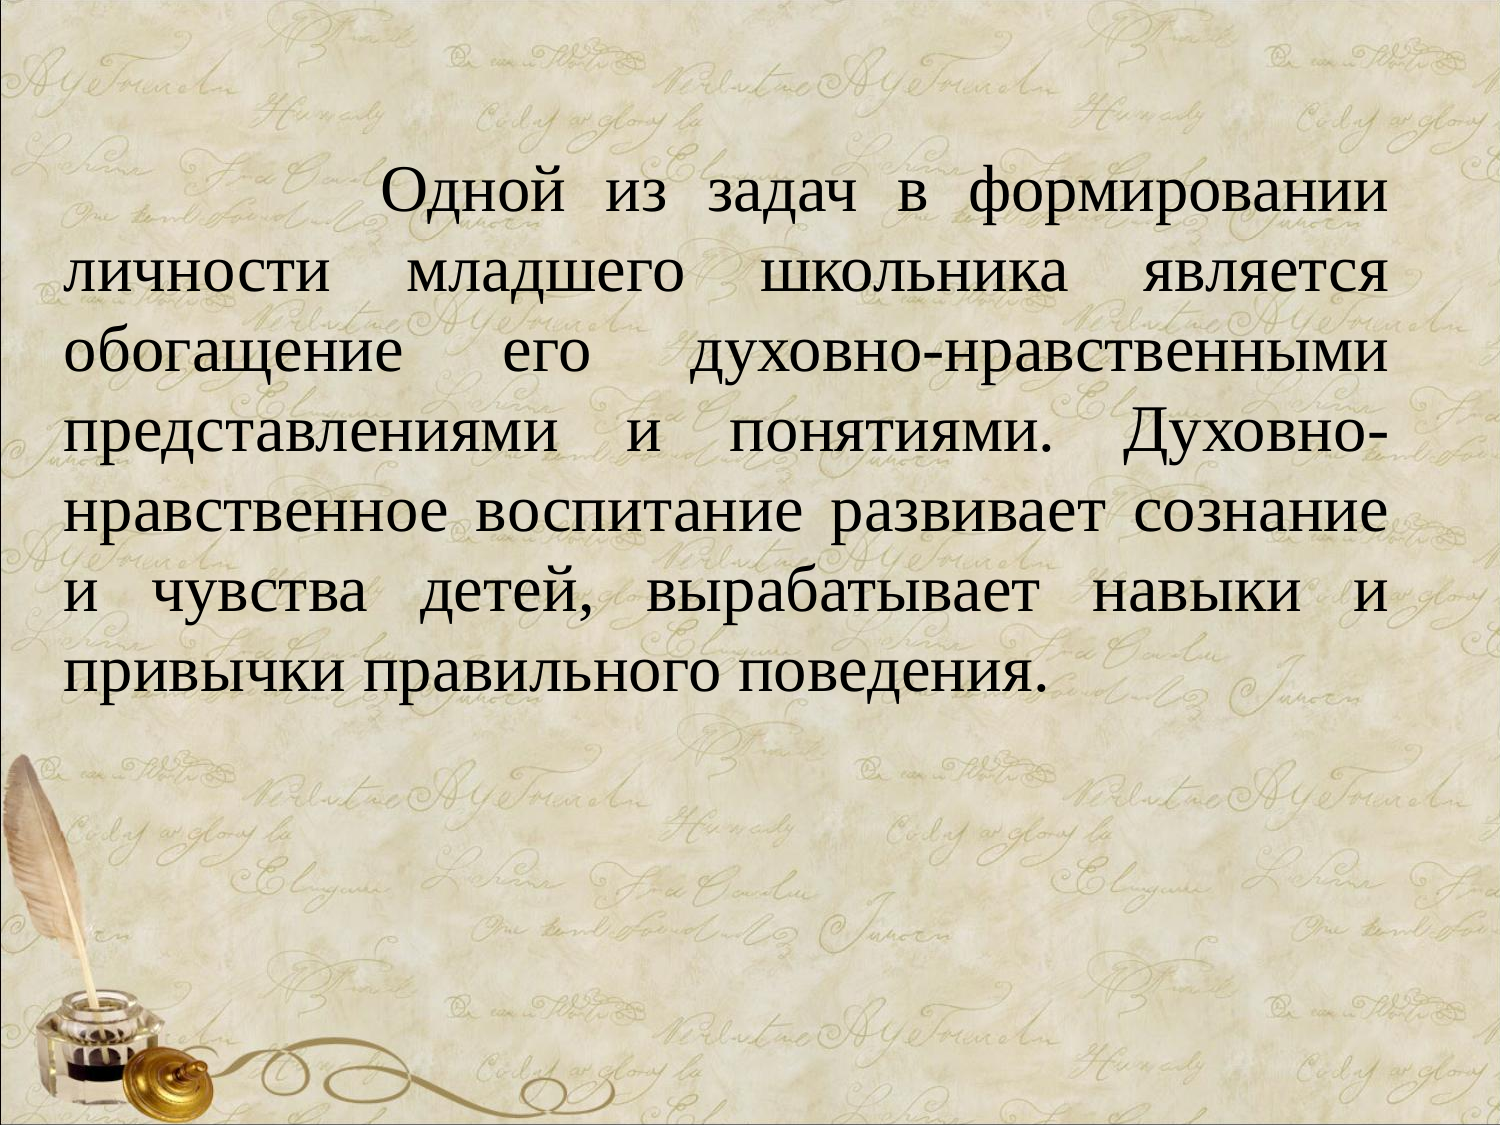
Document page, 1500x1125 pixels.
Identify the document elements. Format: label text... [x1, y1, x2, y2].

text_box Одной из задач в формировании личности младшего школьника является обогащение его духовно-нравственными представлениями и понятиями. Духовно-нравственное воспитание развивает сознание и чувства детей, вырабатывает навыки и привычки правильного поведения. [49, 137, 1406, 712]
picture [0, 0, 1500, 1125]
